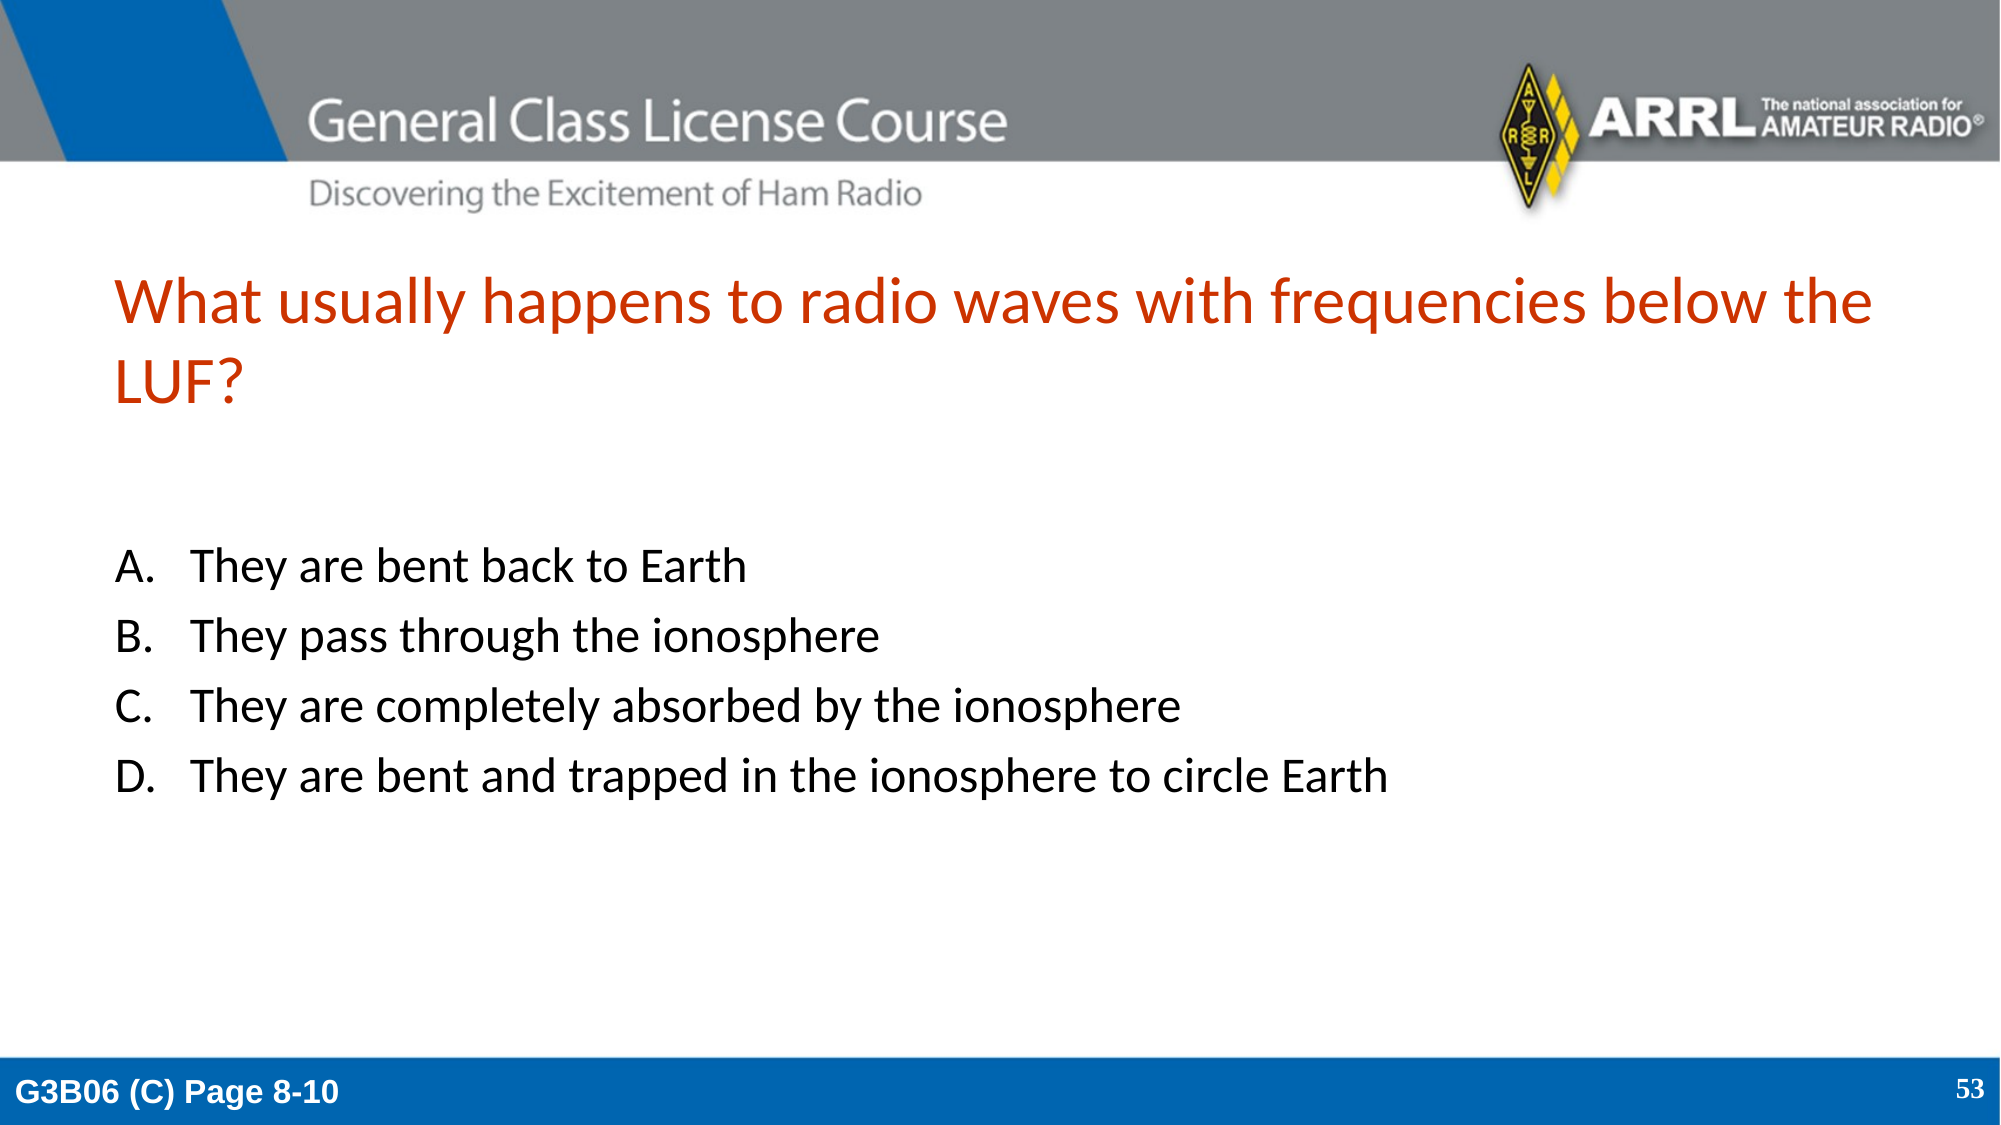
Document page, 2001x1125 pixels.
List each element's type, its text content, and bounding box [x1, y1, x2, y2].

picture [0, 0, 2001, 1125]
text_box 53 [1875, 1062, 2000, 1113]
list They are bent back to Earth They pass through the ionosphere They are completely absorbed by the ionosphere They are bent and trapped in the ionosphere to circle Earth [99, 525, 1900, 1005]
title What usually happens to radio waves with frequencies below the LUF? [99, 249, 1900, 468]
text_box G3B06 (C) Page 8-10 [0, 1062, 1313, 1118]
